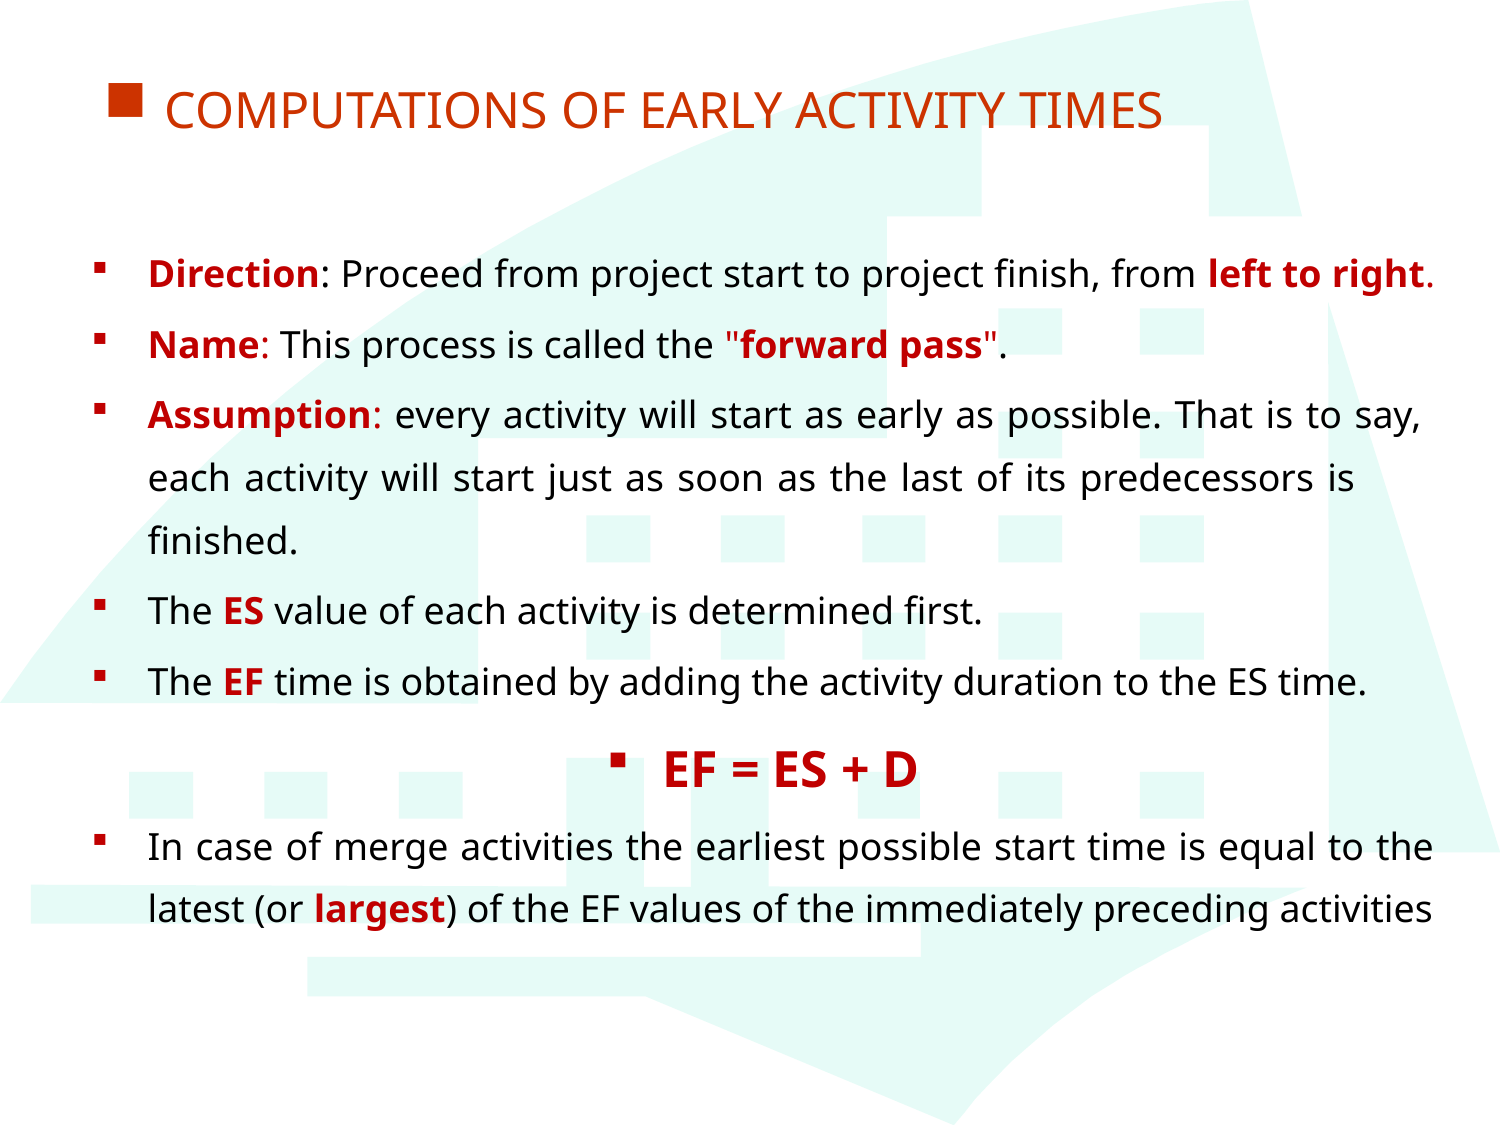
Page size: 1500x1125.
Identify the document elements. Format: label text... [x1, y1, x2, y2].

list Direction: Proceed from project start to project finish, from left to right. Name: This process is called the "forward pass". Assumption: every activity will start as early as possible. That is to say, each activity will start just as soon as the last of its predecessors is finished. The ES value of each activity is determined first. The EF time is obtained by adding the activity duration to the ES time. EF = ES + D In case of merge activities the earliest possible start time is equal to the latest (or largest) of the EF values of the immediately preceding activities [76, 224, 1450, 1000]
text_box COMPUTATIONS OF EARLY ACTIVITY TIMES [102, 78, 1288, 163]
